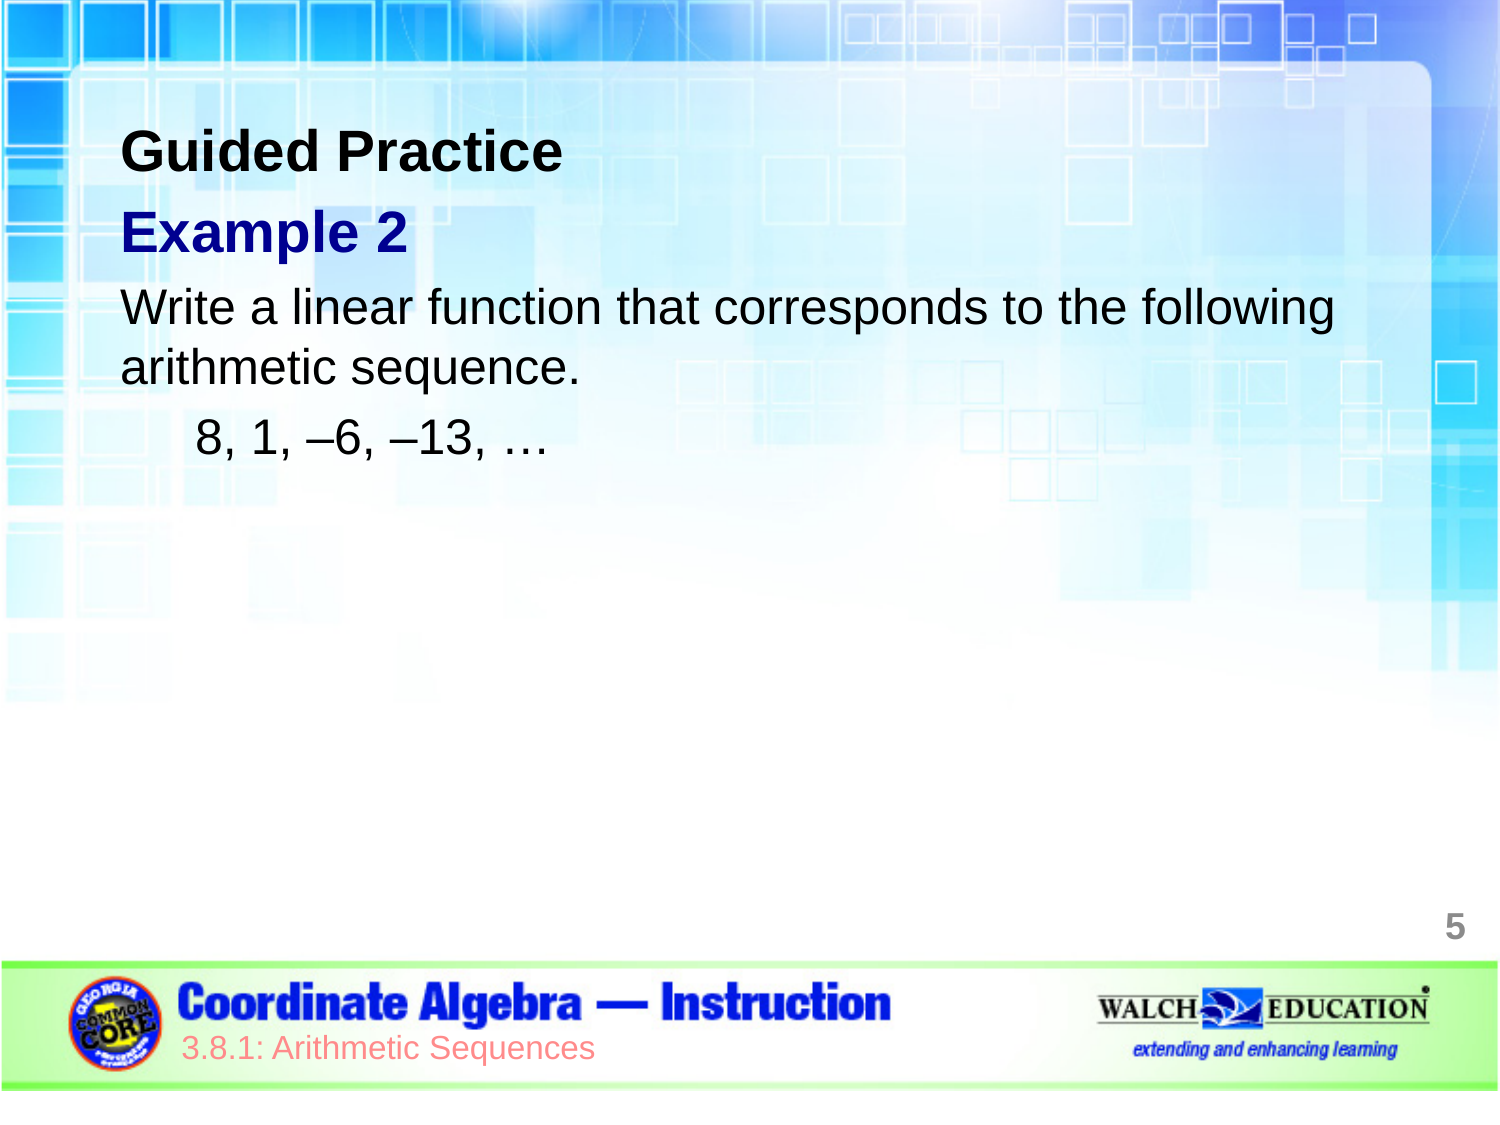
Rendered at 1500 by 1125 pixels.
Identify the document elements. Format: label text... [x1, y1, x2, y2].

slide_number 5 [1361, 901, 1481, 949]
footer 3.8.1: Arithmetic Sequences [166, 1024, 1080, 1069]
subtitle Guided Practice Example 2 Write a linear function that corresponds to the following arithmetic sequence. 8, 1, –6, –13, … [105, 105, 1428, 925]
picture [1, 0, 1500, 1091]
